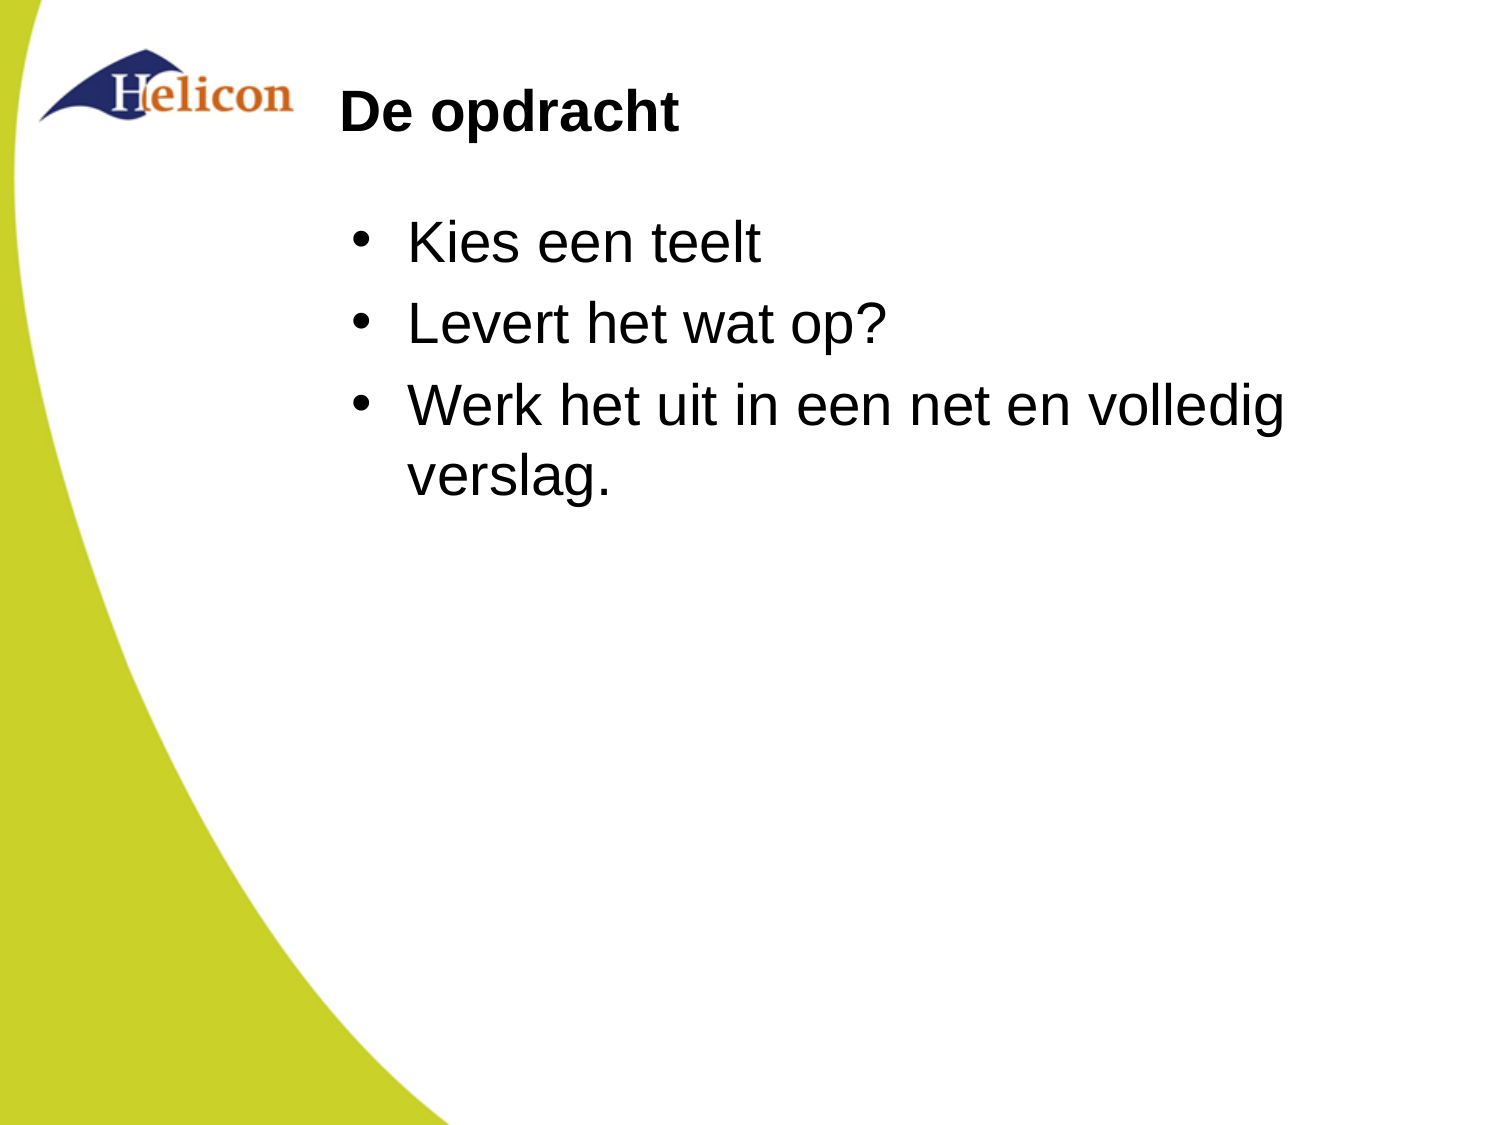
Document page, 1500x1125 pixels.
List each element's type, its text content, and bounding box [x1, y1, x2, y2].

list Kies een teelt Levert het wat op? Werk het uit in een net en volledig verslag. [336, 196, 1425, 1005]
title De opdracht [324, 54, 1415, 161]
picture [0, 0, 1500, 1125]
